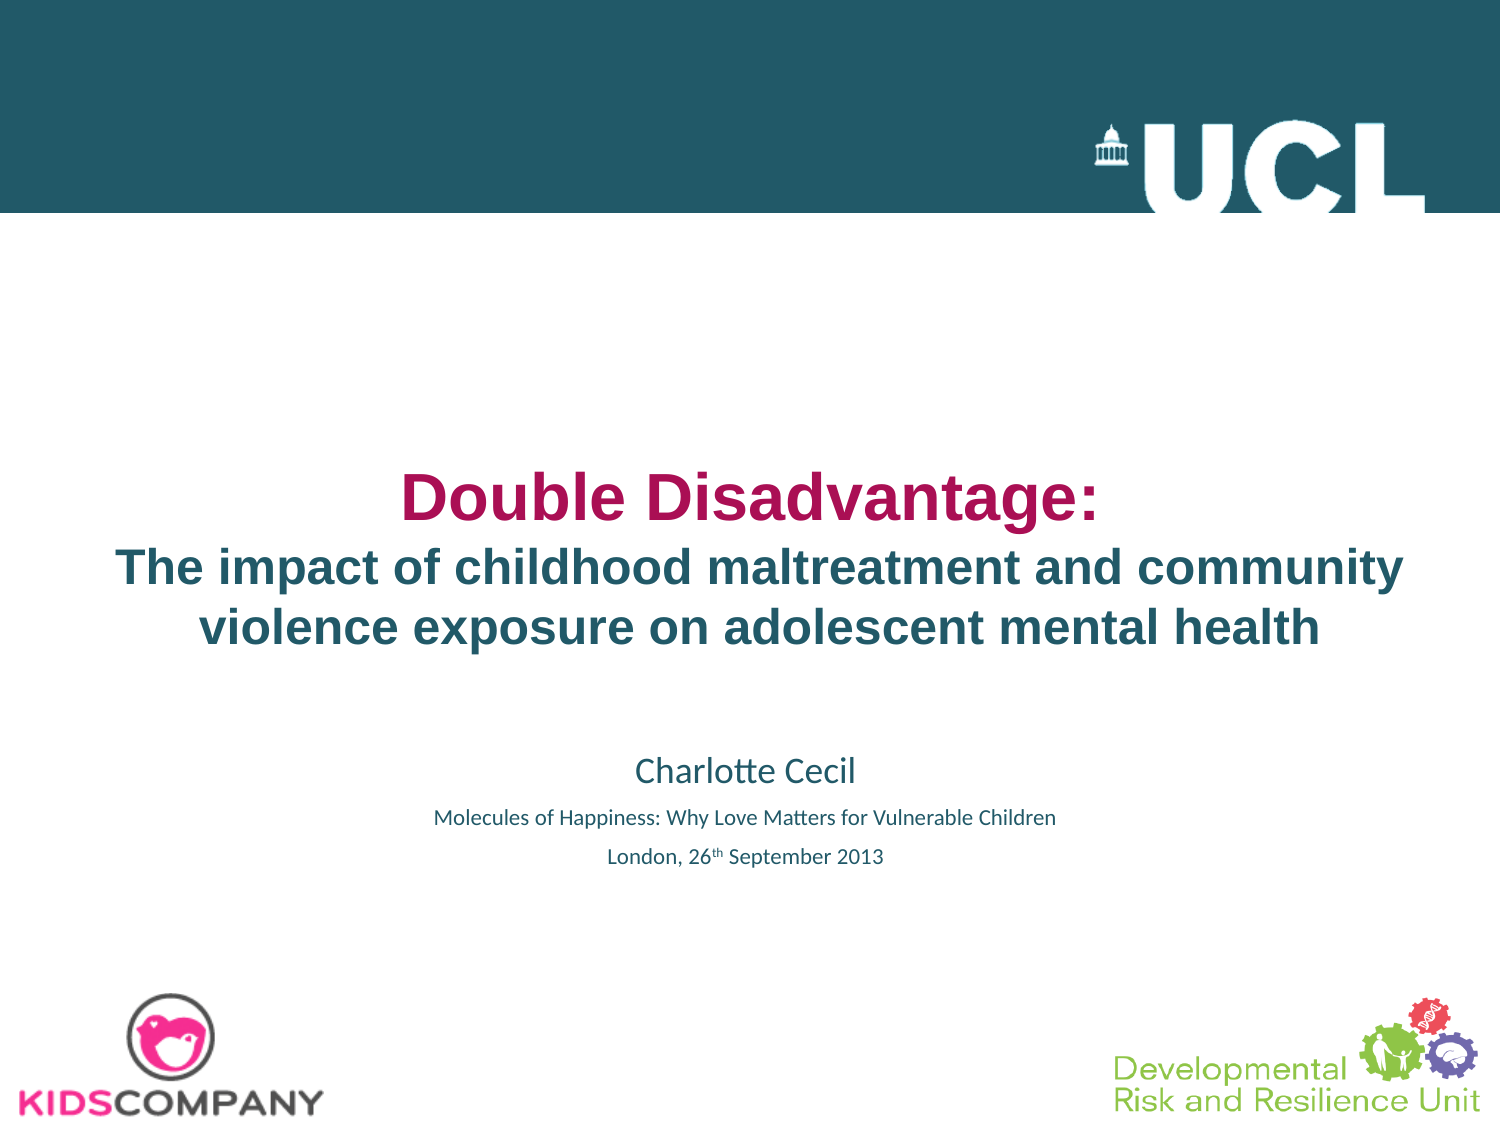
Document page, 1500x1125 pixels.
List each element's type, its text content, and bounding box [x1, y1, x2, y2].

picture [0, 0, 1500, 213]
picture [1112, 992, 1482, 1114]
picture [19, 992, 324, 1119]
text_box Charlotte Cecil Molecules of Happiness: Why Love Matters for Vulnerable Children London, 26th September 2013 [148, 738, 1344, 876]
title Double Disadvantage: The impact of childhood maltreatment and community violence exposure on adolescent mental health [62, 351, 1459, 757]
